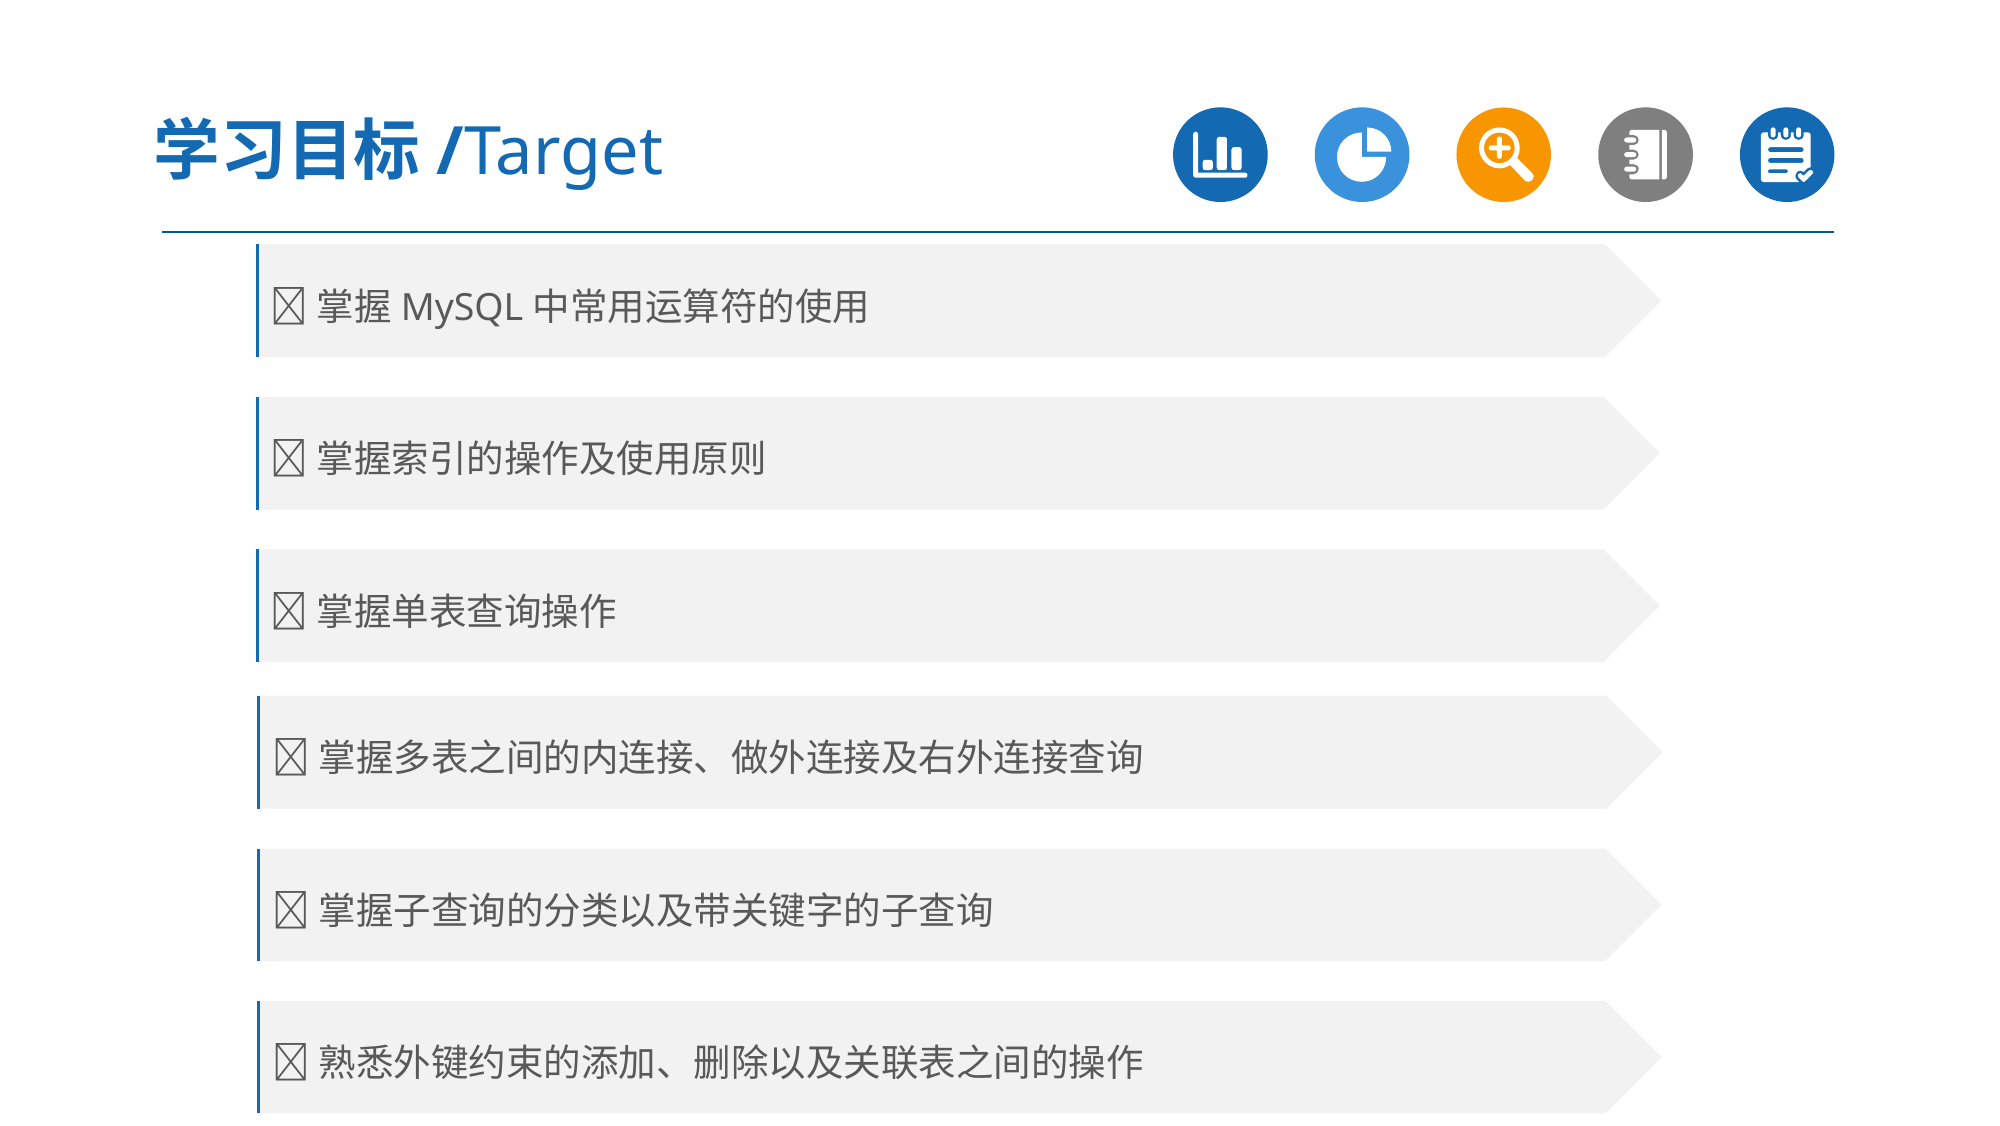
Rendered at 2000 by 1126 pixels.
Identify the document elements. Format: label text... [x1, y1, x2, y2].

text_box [256, 848, 1662, 962]
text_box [255, 549, 1661, 663]
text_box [257, 695, 1664, 809]
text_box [256, 1000, 1662, 1114]
text_box 学习目标/Target [133, 93, 918, 203]
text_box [255, 243, 1662, 358]
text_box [255, 396, 1661, 510]
